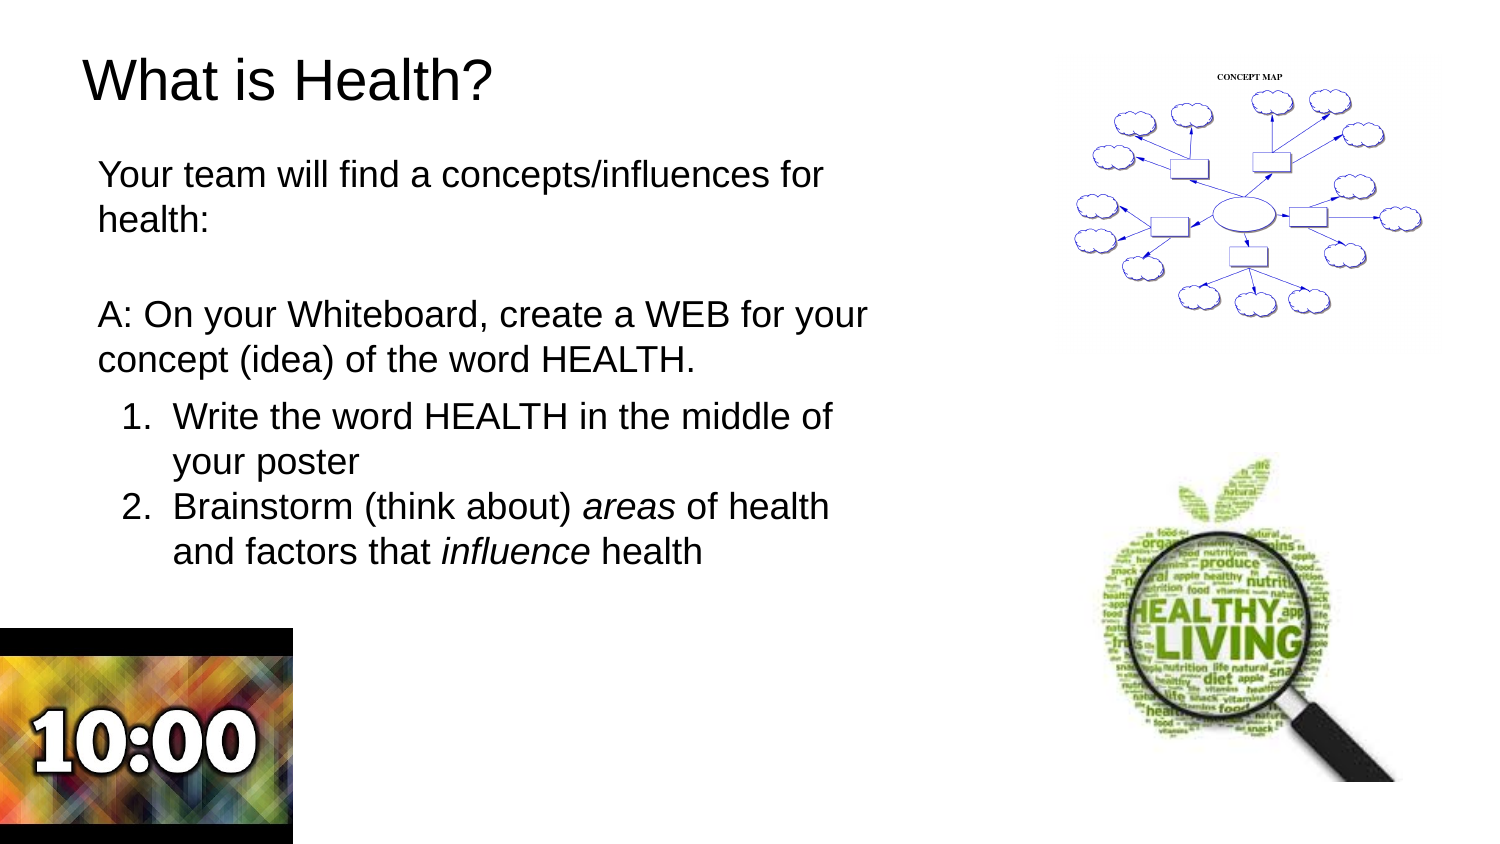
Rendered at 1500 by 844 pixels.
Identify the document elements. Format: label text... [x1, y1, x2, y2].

picture [1054, 54, 1442, 354]
list Your team will find a concepts/influences for health: A: On your Whiteboard, create a WEB for your concept (idea) of the word HEALTH. Write the word HEALTH in the middle of your poster Brainstorm (think about) areas of health and factors that influence health [82, 142, 917, 739]
picture [0, 628, 293, 844]
title What is Health? [75, 39, 1263, 112]
picture [1028, 451, 1403, 782]
